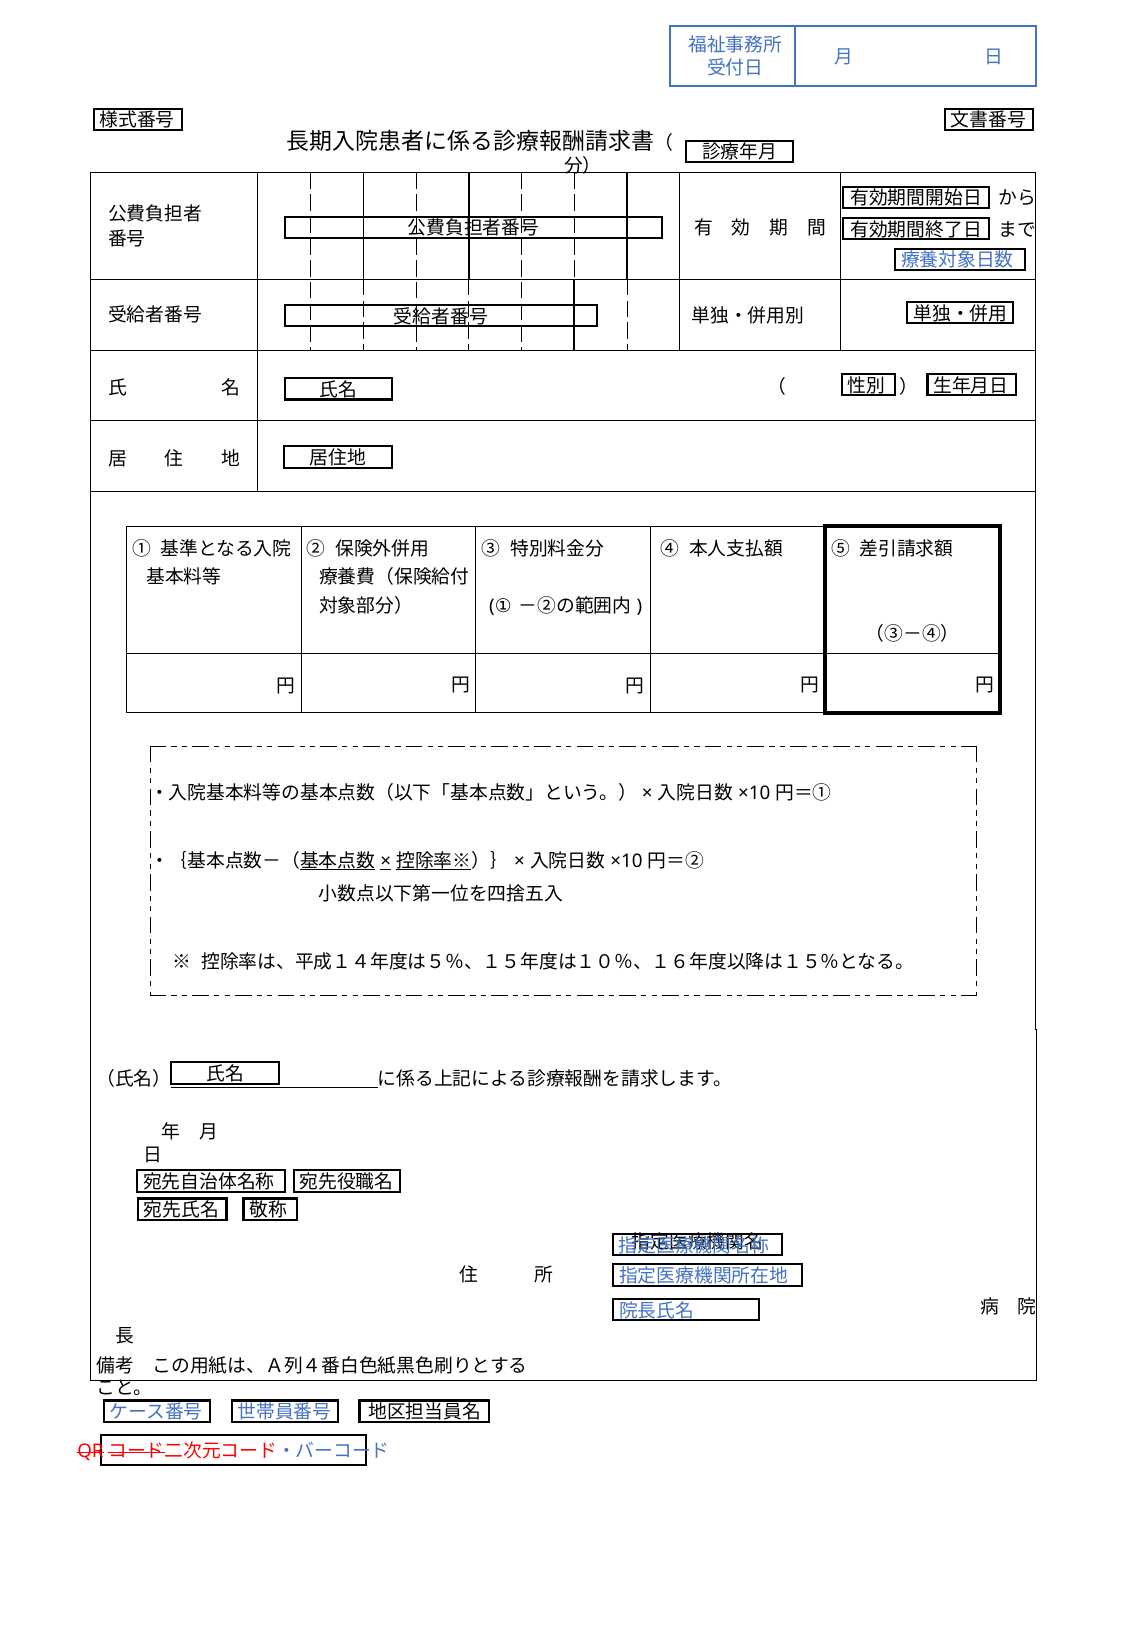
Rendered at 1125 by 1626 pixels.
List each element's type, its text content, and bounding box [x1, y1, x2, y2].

table_cell [469, 280, 522, 304]
table_header [364, 239, 416, 279]
text_box 世帯員番号 [231, 1399, 339, 1423]
text_box 有効期間開始日 [842, 186, 990, 209]
table_header [416, 239, 468, 279]
table_header 有 効 期 間 [680, 184, 840, 279]
text_box 性別 [841, 373, 896, 396]
text_box 指定医療機関名称 [612, 1233, 783, 1256]
table_cell [258, 280, 311, 350]
text_box 単独・併用 [906, 301, 1014, 324]
text_box 療養対象日数 [894, 248, 1026, 271]
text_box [669, 25, 1037, 86]
table_header [470, 184, 522, 216]
table_cell 単独・併用別 [680, 280, 840, 350]
table_cell [522, 327, 573, 350]
text_box QRコード二次元コード・バーコード [100, 1434, 367, 1466]
table_cell [363, 280, 416, 304]
table_header 公費負担者 番号 [91, 173, 257, 279]
table_cell [258, 492, 1035, 1030]
table_header ④ 本人支払額 [651, 527, 823, 653]
table_header [470, 239, 522, 279]
text_box 公費負担者番号 [284, 216, 663, 239]
table_header [416, 184, 468, 216]
table_cell 円 [476, 654, 650, 712]
table_cell [575, 280, 627, 350]
table_cell [258, 421, 1035, 491]
table_cell 受給者番号 [91, 280, 257, 350]
table_cell [522, 280, 573, 304]
text_box 備考 この用紙は、Ａ列４番白色紙黒色刷りとすること。 [89, 1364, 552, 1388]
text_box 様式番号 [93, 108, 183, 131]
table_cell [363, 327, 416, 350]
table_header [311, 239, 363, 279]
table_cell 氏 名 [91, 351, 257, 420]
table_header から まで [841, 173, 1035, 279]
table_cell [627, 280, 679, 350]
table_cell [91, 492, 258, 1030]
table_cell （ ） [258, 351, 1035, 420]
table_header [522, 239, 574, 279]
table_cell [841, 280, 1035, 350]
table_cell 円 [302, 654, 475, 712]
table_cell [416, 327, 469, 350]
text_box 宛先氏名 [137, 1197, 228, 1221]
table_header [311, 184, 363, 216]
text_box 氏名 [284, 377, 393, 401]
table_cell [469, 327, 522, 350]
text_box 地区担当員名 [358, 1399, 490, 1423]
text_box 文書番号 [944, 108, 1034, 131]
table_cell [416, 280, 469, 304]
table_header [364, 184, 416, 216]
table_header （氏名） に係る上記による診療報酬を請求します。 指定医療機関名 住 所 病 院 長 [91, 1030, 1036, 1380]
table_header ① 基準となる入院 基本料等 [127, 527, 301, 653]
table_header ③ 特別料金分 (①－②の範囲内) [476, 527, 650, 653]
text_box 生年月日 [926, 373, 1017, 396]
table_cell [311, 280, 363, 304]
table_header [628, 184, 679, 279]
text_box 居住地 [283, 445, 393, 469]
table_header ・入院基本料等の基本点数（以下「基本点数」という。）×入院日数×10円＝① ・｛基本点数－（基本点数×控除率※）｝×入院日数×10円＝② 小数点以下第一位を四捨五入 ※ 控除率は、平成１４年度は５％、１５年度は１０％、１６年度以降は１５％となる。 [150, 746, 977, 996]
text_box ケース番号 [103, 1399, 211, 1423]
text_box 氏名 [170, 1061, 280, 1085]
table_cell 居 住 地 [91, 421, 257, 491]
text_box 有効期間終了日 [842, 217, 990, 240]
text_box 院長氏名 [612, 1298, 760, 1321]
table_header [574, 239, 626, 279]
text_box 年 月 日 [136, 1131, 244, 1154]
table_cell 円 [827, 654, 998, 711]
table_header [574, 184, 626, 216]
text_box 長期入院患者に係る診療報酬請求書（ 分） [263, 119, 865, 184]
text_box 受給者番号 [284, 304, 598, 327]
table_header [522, 184, 574, 216]
text_box 指定医療機関所在地 [612, 1263, 803, 1287]
table_cell 円 [127, 654, 301, 712]
text_box 診療年月 [685, 140, 794, 163]
table_header ② 保険外併用 療養費（保険給付 対象部分） [302, 527, 475, 653]
table_header ⑤ 差引請求額 （③－④） [827, 528, 998, 653]
table_cell [311, 327, 363, 350]
text_box 宛先自治体名称 [136, 1169, 286, 1193]
table_header [258, 173, 311, 279]
text_box 敬称 [242, 1197, 298, 1221]
text_box 宛先役職名 [293, 1169, 401, 1193]
table_cell 円 [651, 654, 823, 712]
